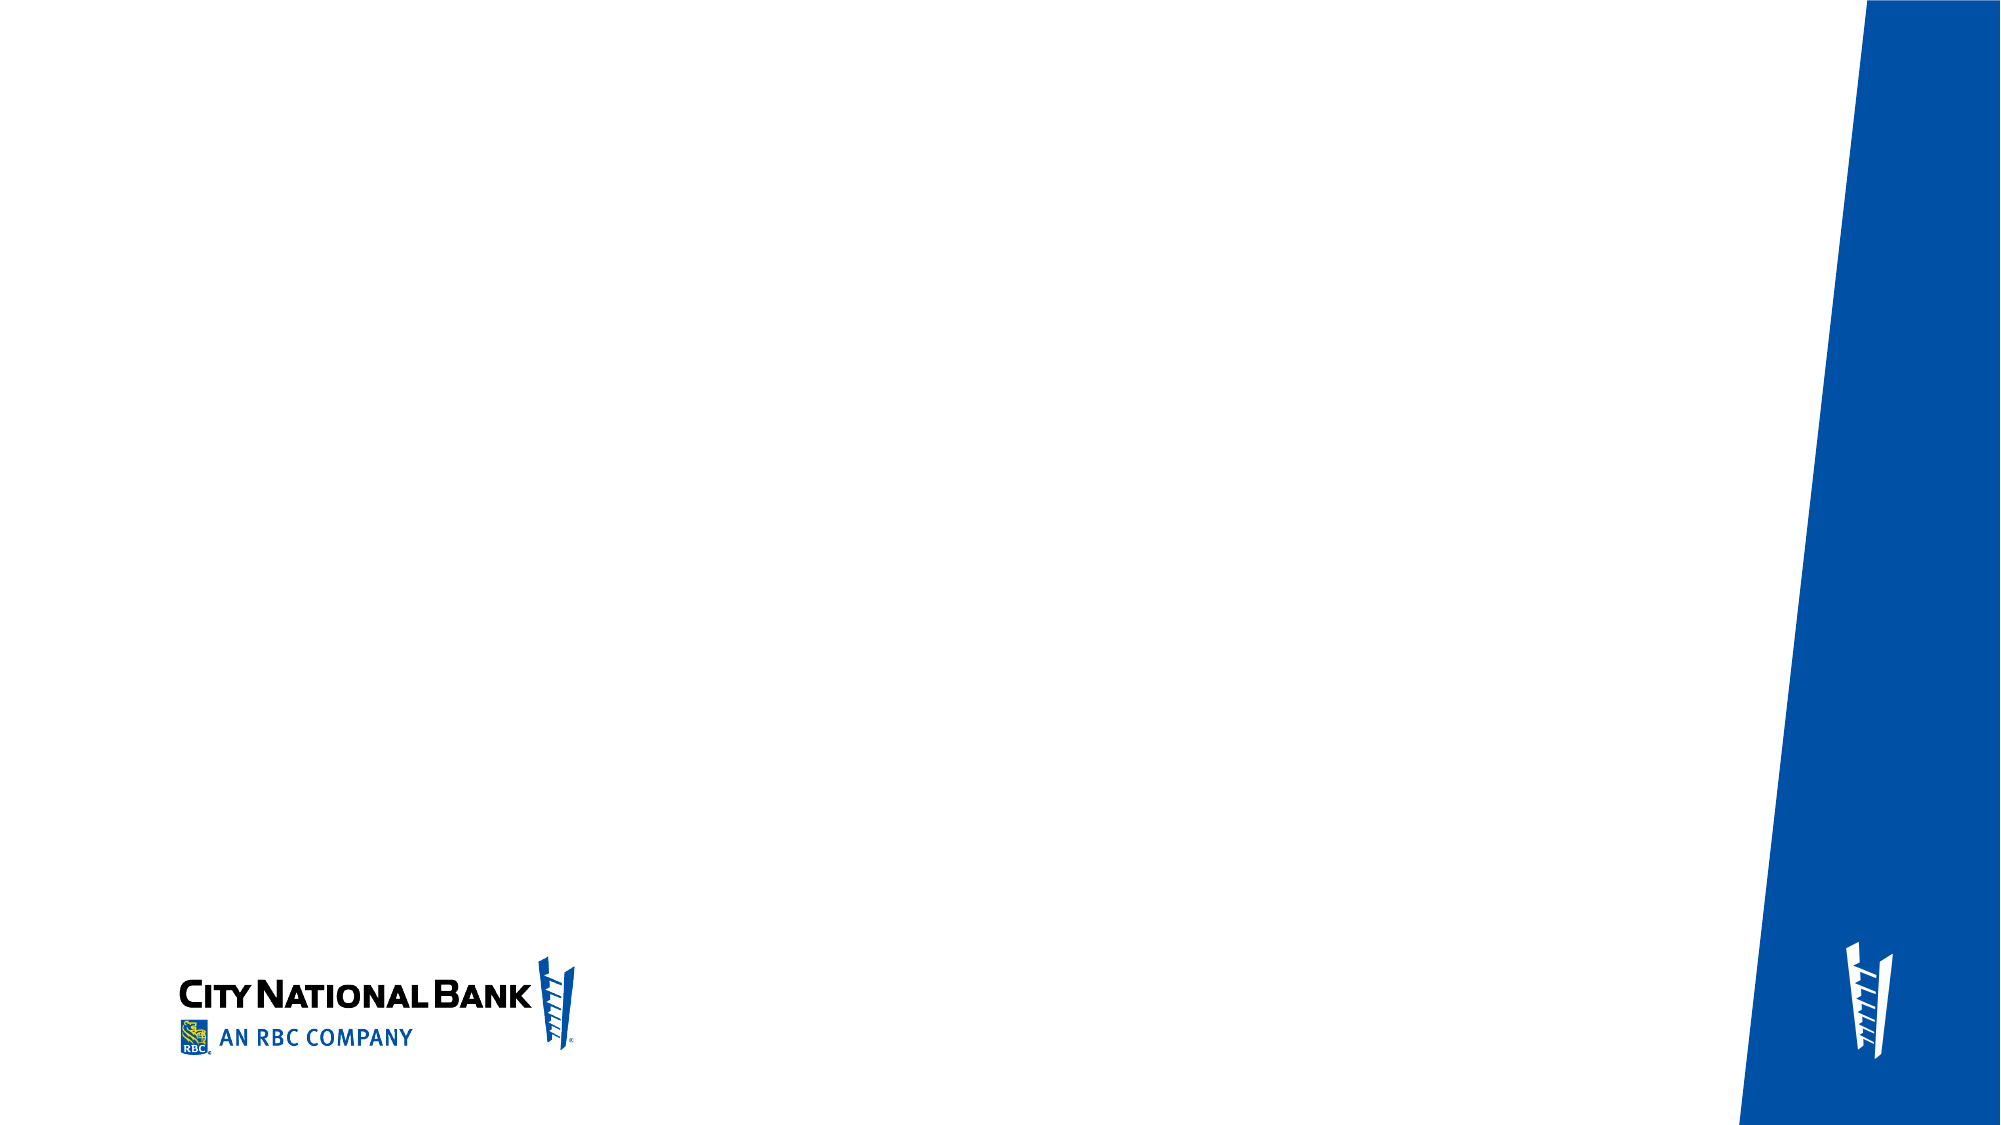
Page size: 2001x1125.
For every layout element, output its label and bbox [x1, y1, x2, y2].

picture [179, 956, 575, 1055]
picture [1846, 942, 1893, 1059]
